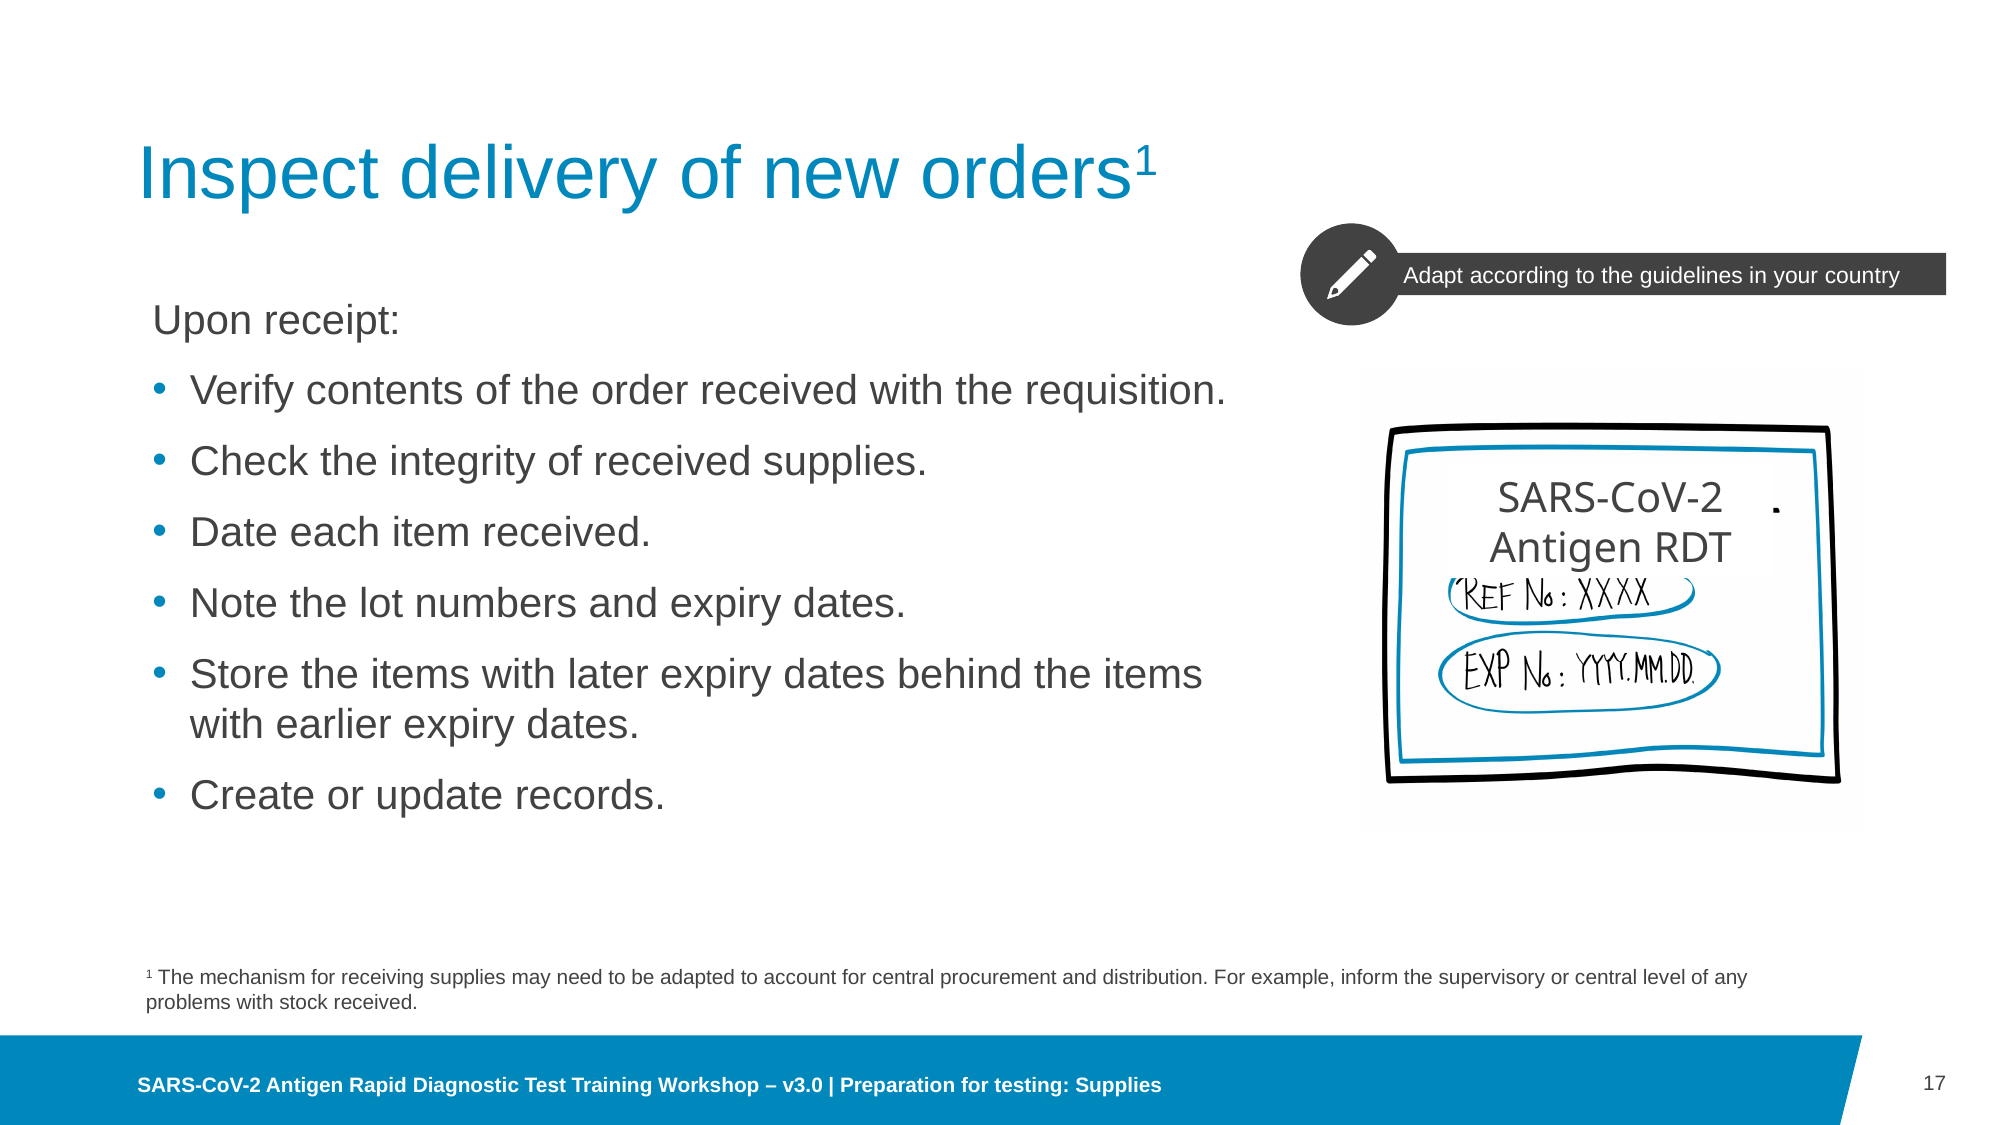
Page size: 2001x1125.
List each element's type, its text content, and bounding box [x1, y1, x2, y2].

list Upon receipt: Verify contents of the order received with the requisition. Check the integrity of received supplies. Date each item received. Note the lot numbers and expiry dates. Store the items with later expiry dates behind the items with earlier expiry dates. Create or update records. [137, 284, 1287, 955]
slide_number 17 [1862, 1035, 1947, 1125]
footer SARS-CoV-2 Antigen Rapid Diagnostic Test Training Workshop – v3.0 | Preparation for testing: Supplies [137, 1042, 1338, 1125]
title Inspect delivery of new orders1 [137, 59, 1863, 215]
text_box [1358, 366, 1863, 832]
text_box 1 The mechanism for receiving supplies may need to be adapted to account for central procurement and distribution. For example, inform the supervisory or central level of any problems with stock received. [137, 955, 1843, 1022]
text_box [1302, 225, 1947, 324]
